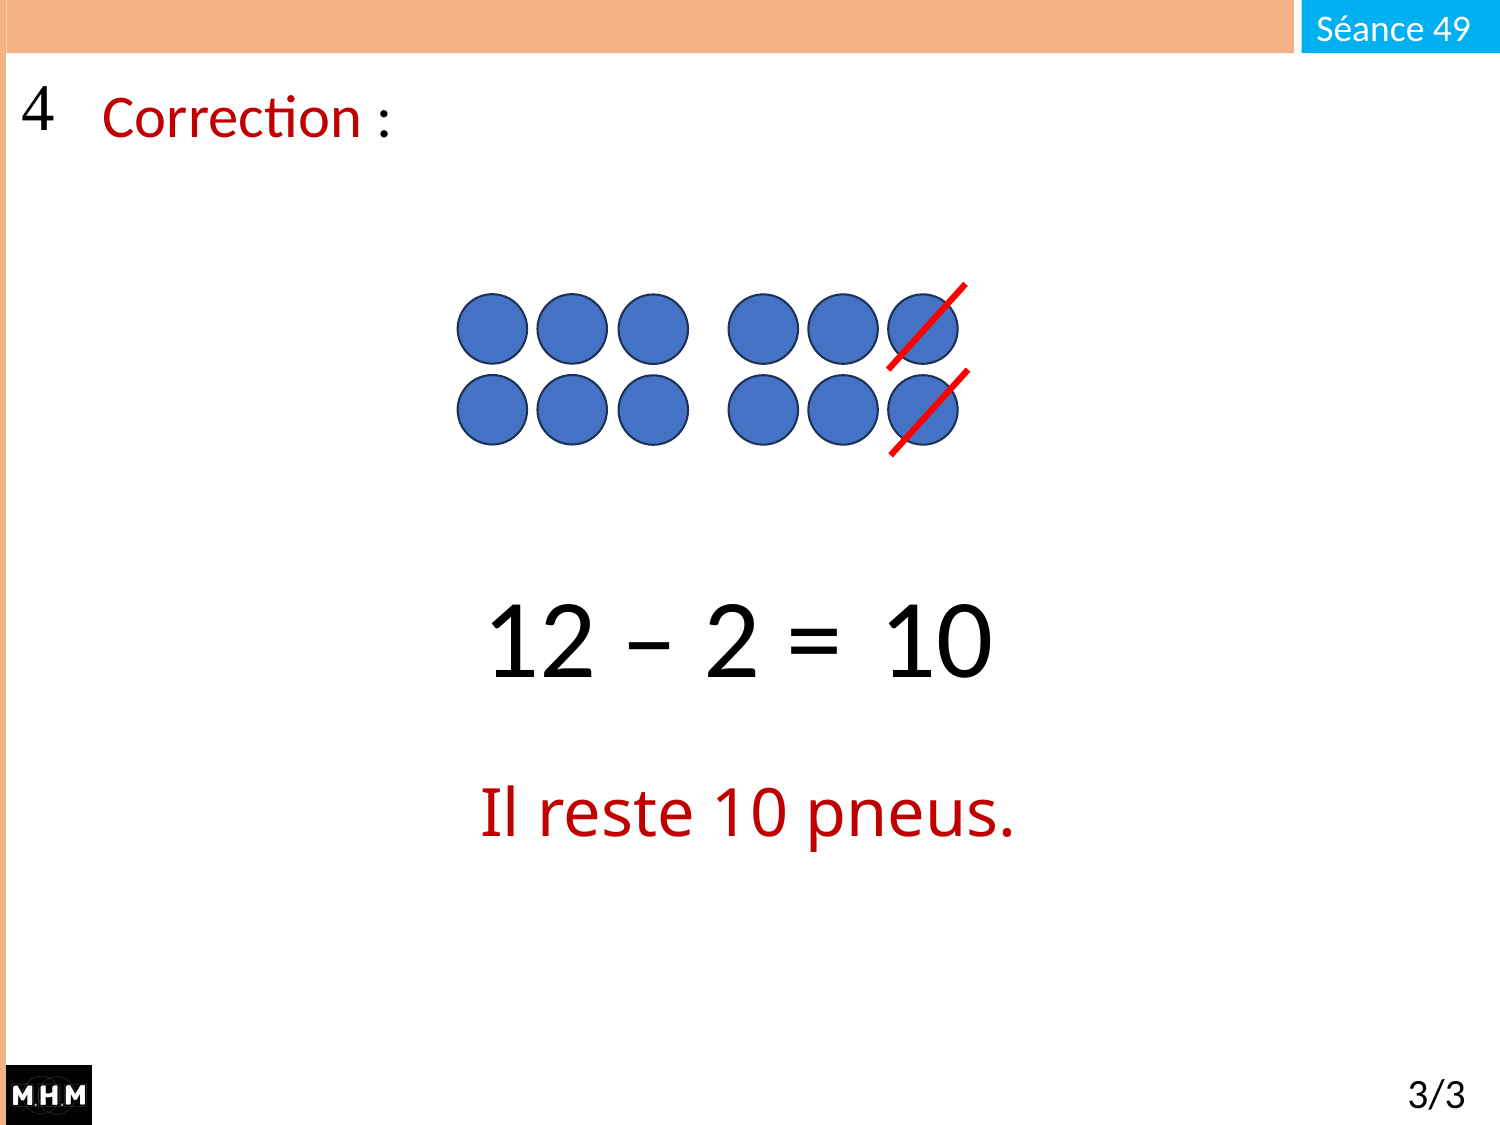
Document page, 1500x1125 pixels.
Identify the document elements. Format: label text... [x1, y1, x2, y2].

text_box [807, 374, 879, 446]
text_box [617, 374, 690, 446]
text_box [888, 283, 966, 370]
text_box [727, 374, 800, 446]
text_box [727, 293, 800, 365]
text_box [890, 369, 968, 456]
text_box [456, 293, 529, 365]
text_box 12 – 2 = [467, 557, 1180, 708]
text_box Il reste 10 pneus. [465, 762, 1115, 858]
picture [6, 1065, 92, 1125]
text_box [456, 373, 529, 446]
text_box [807, 293, 879, 365]
text_box 10 [864, 557, 1076, 707]
list 3/3 [1373, 1064, 1500, 1125]
title Correction : [87, 32, 1382, 158]
text_box [536, 293, 609, 365]
text_box [617, 293, 690, 365]
text_box [536, 373, 609, 446]
